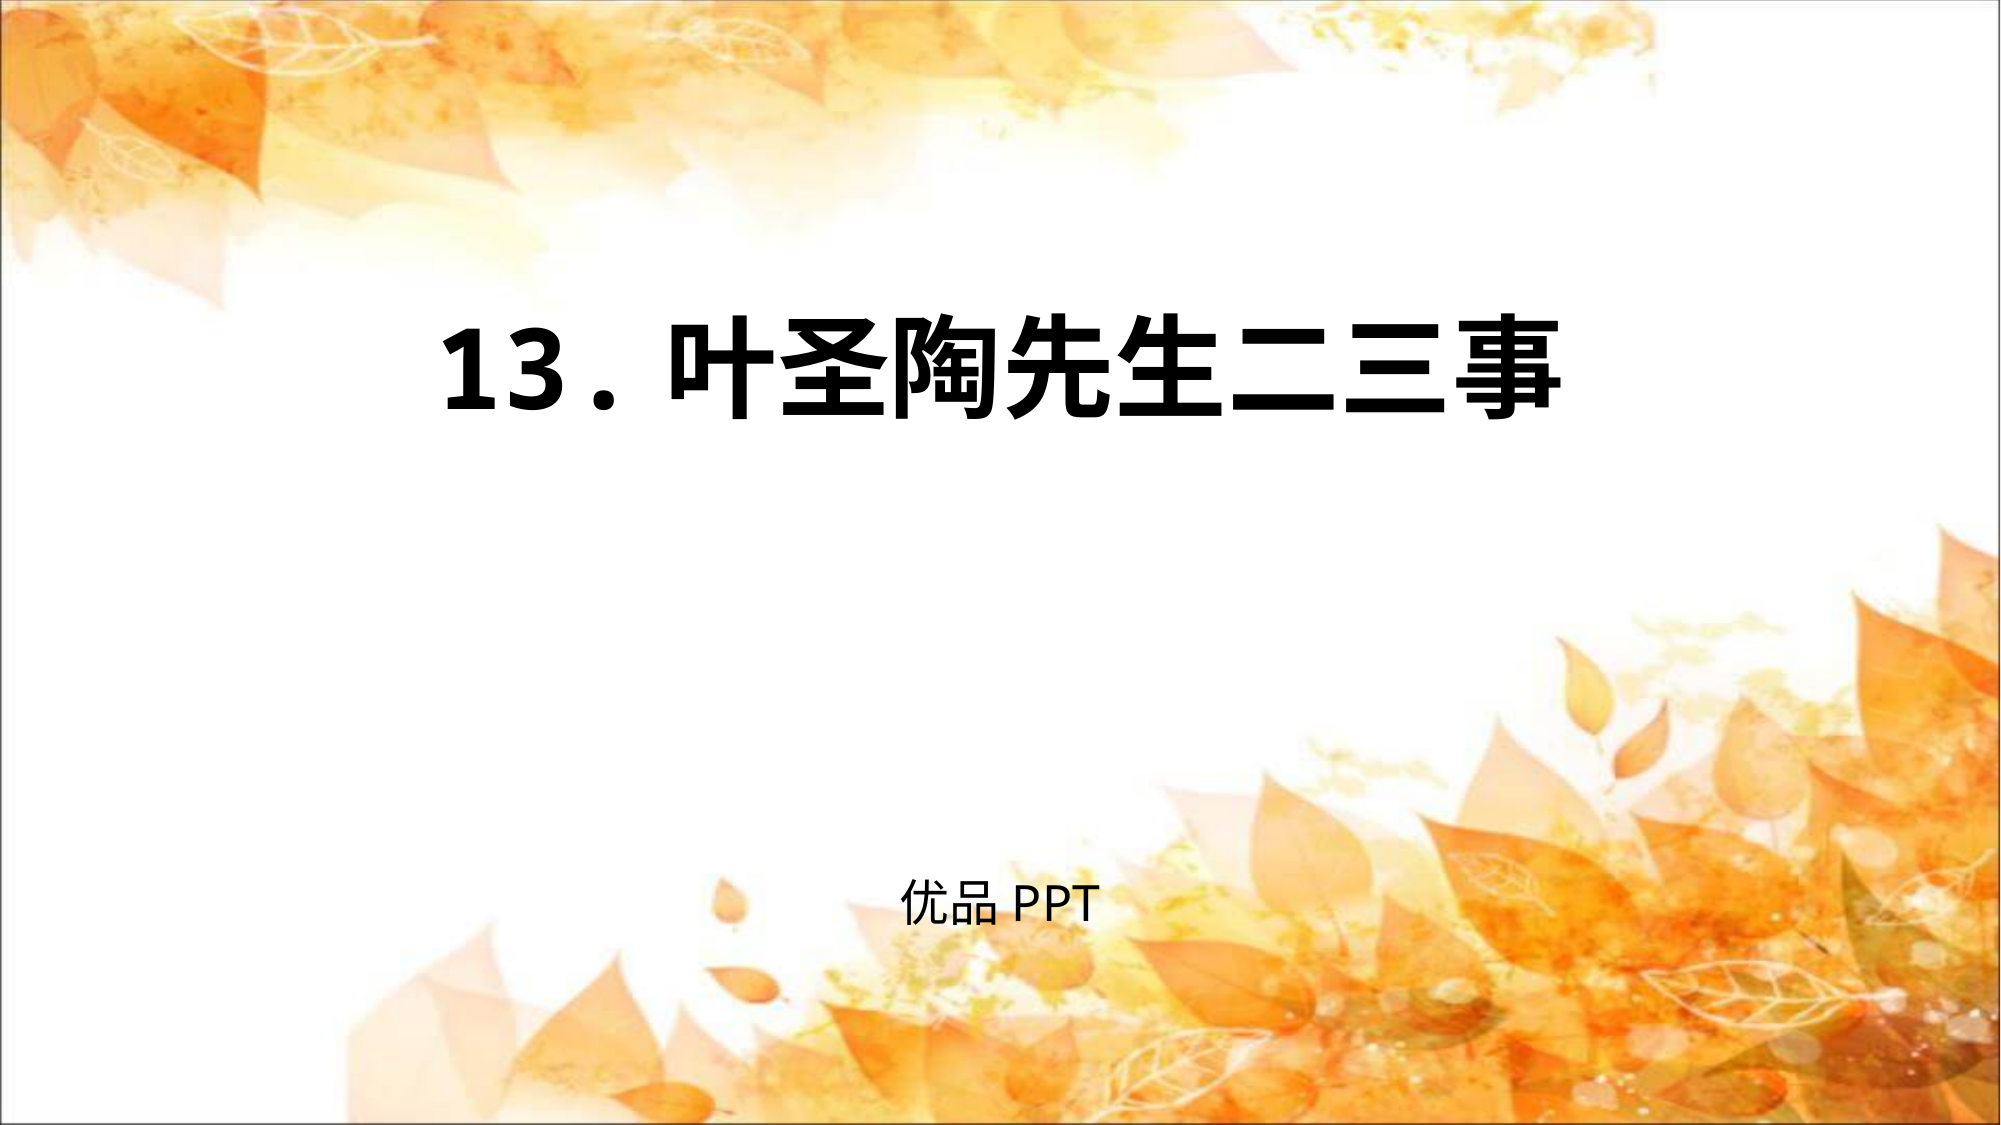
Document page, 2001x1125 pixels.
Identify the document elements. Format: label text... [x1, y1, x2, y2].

text_box 优品PPT [249, 857, 1750, 939]
title 13.叶圣陶先生二三事 [249, 243, 1750, 485]
picture [0, 0, 2001, 1125]
